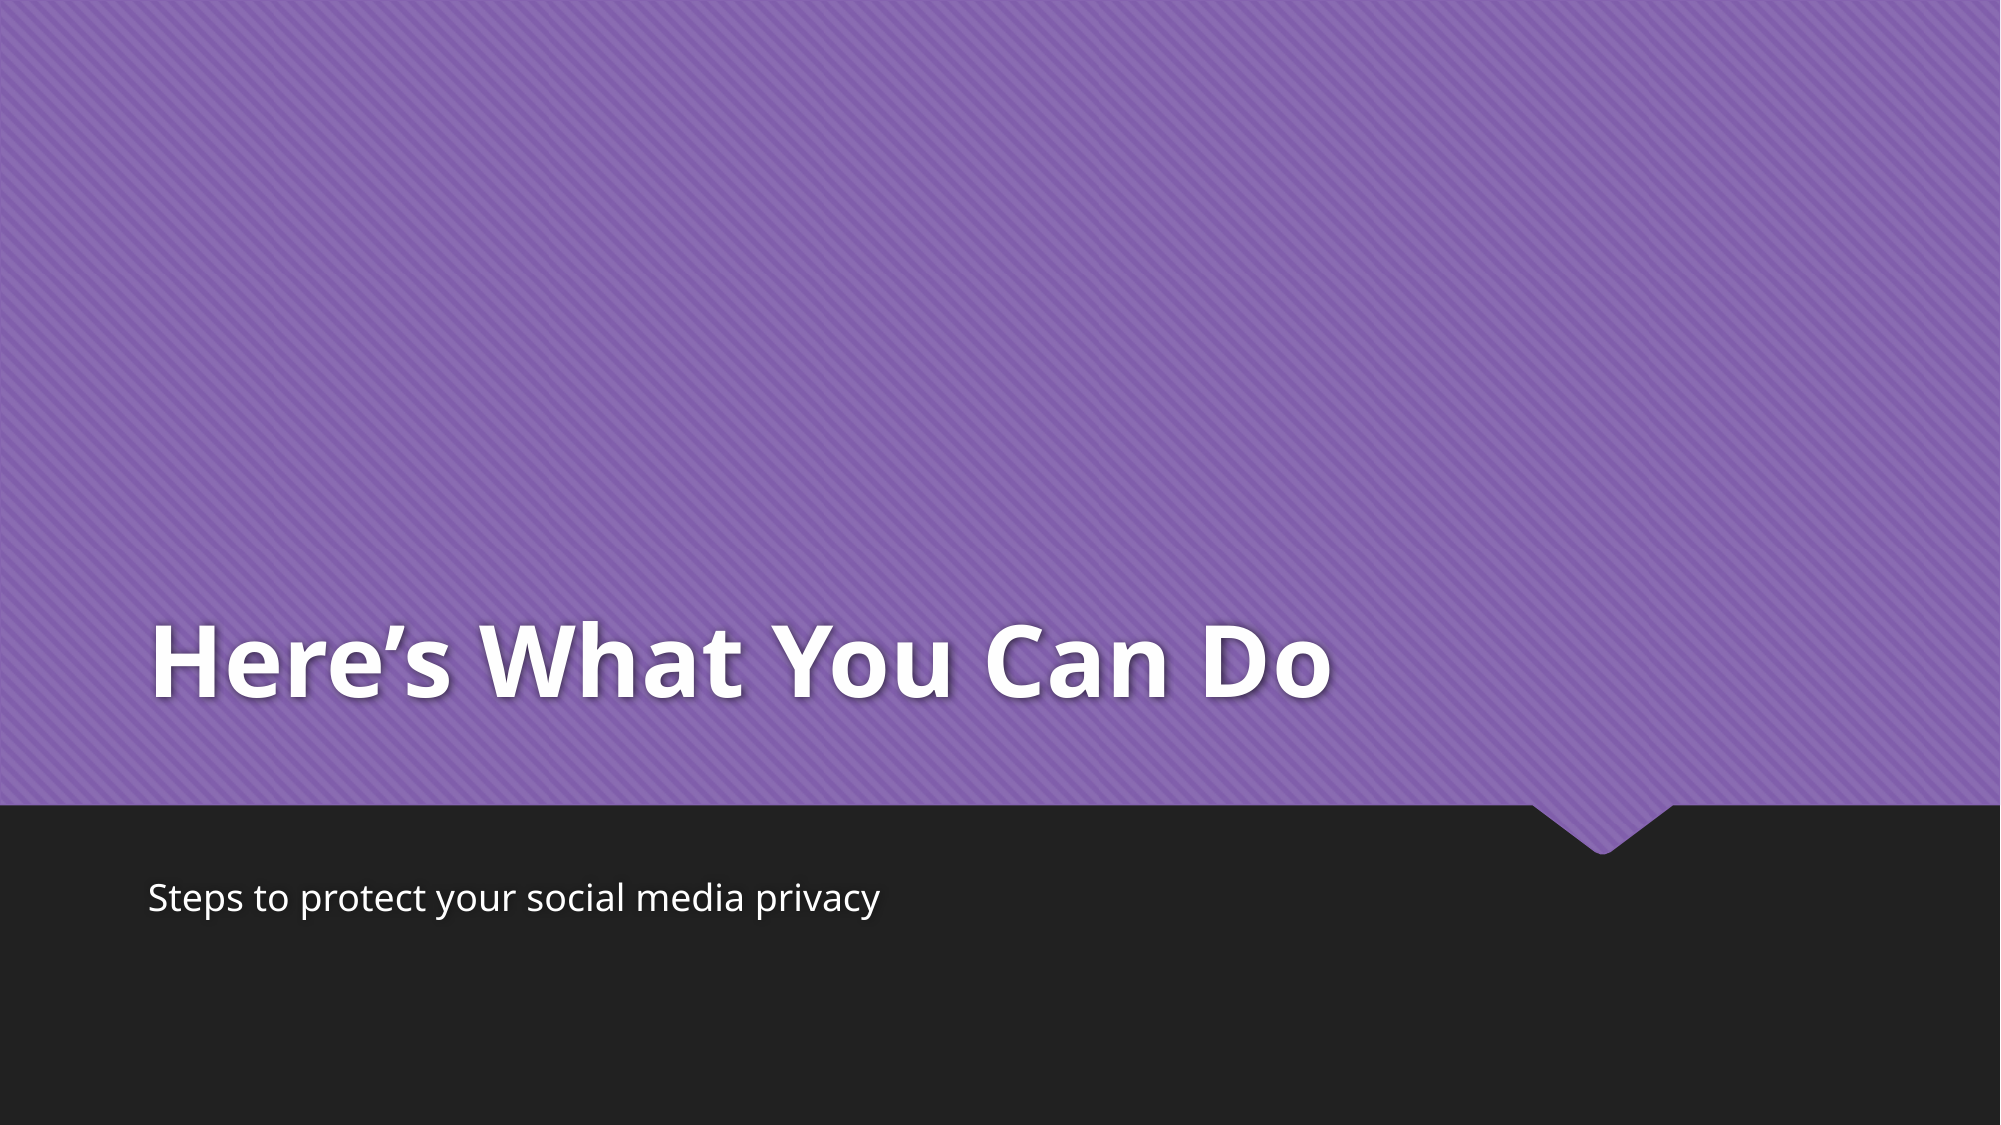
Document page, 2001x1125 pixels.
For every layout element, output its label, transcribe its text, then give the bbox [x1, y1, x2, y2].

list Steps to protect your social media privacy [132, 866, 1866, 938]
title Here’s What You Can Do [132, 484, 1866, 726]
